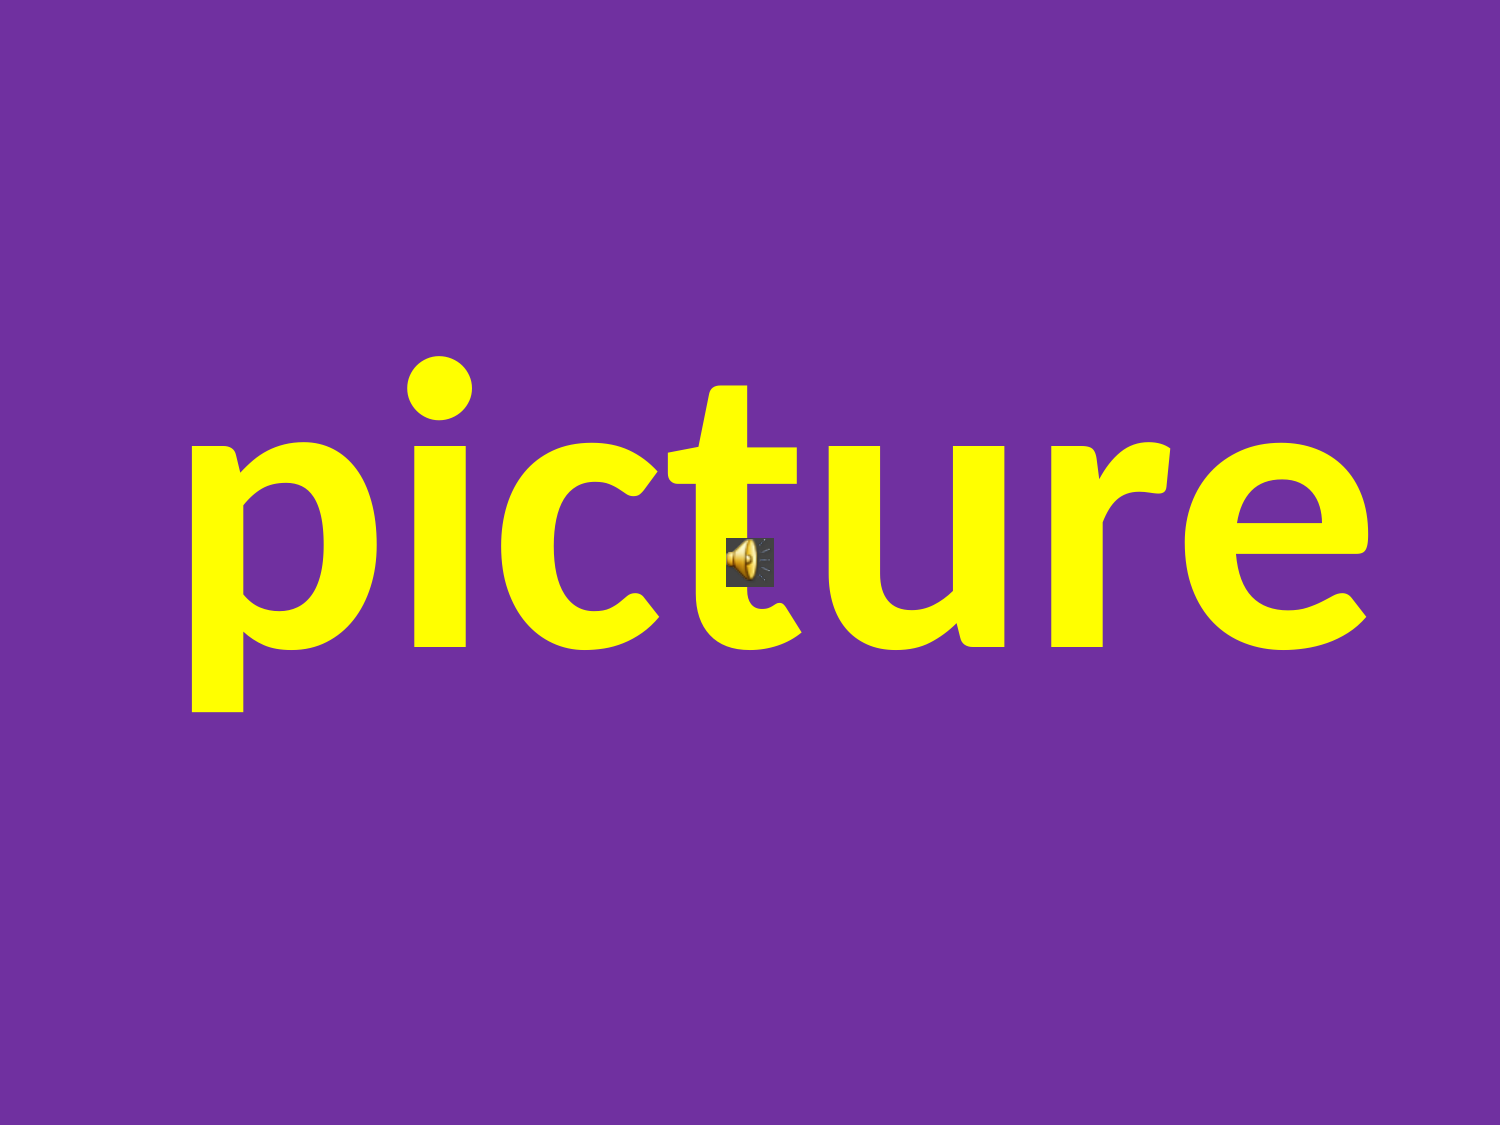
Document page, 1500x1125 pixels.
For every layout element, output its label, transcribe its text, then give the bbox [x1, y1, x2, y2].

text_box picture [99, 224, 1450, 738]
picture [724, 537, 776, 588]
